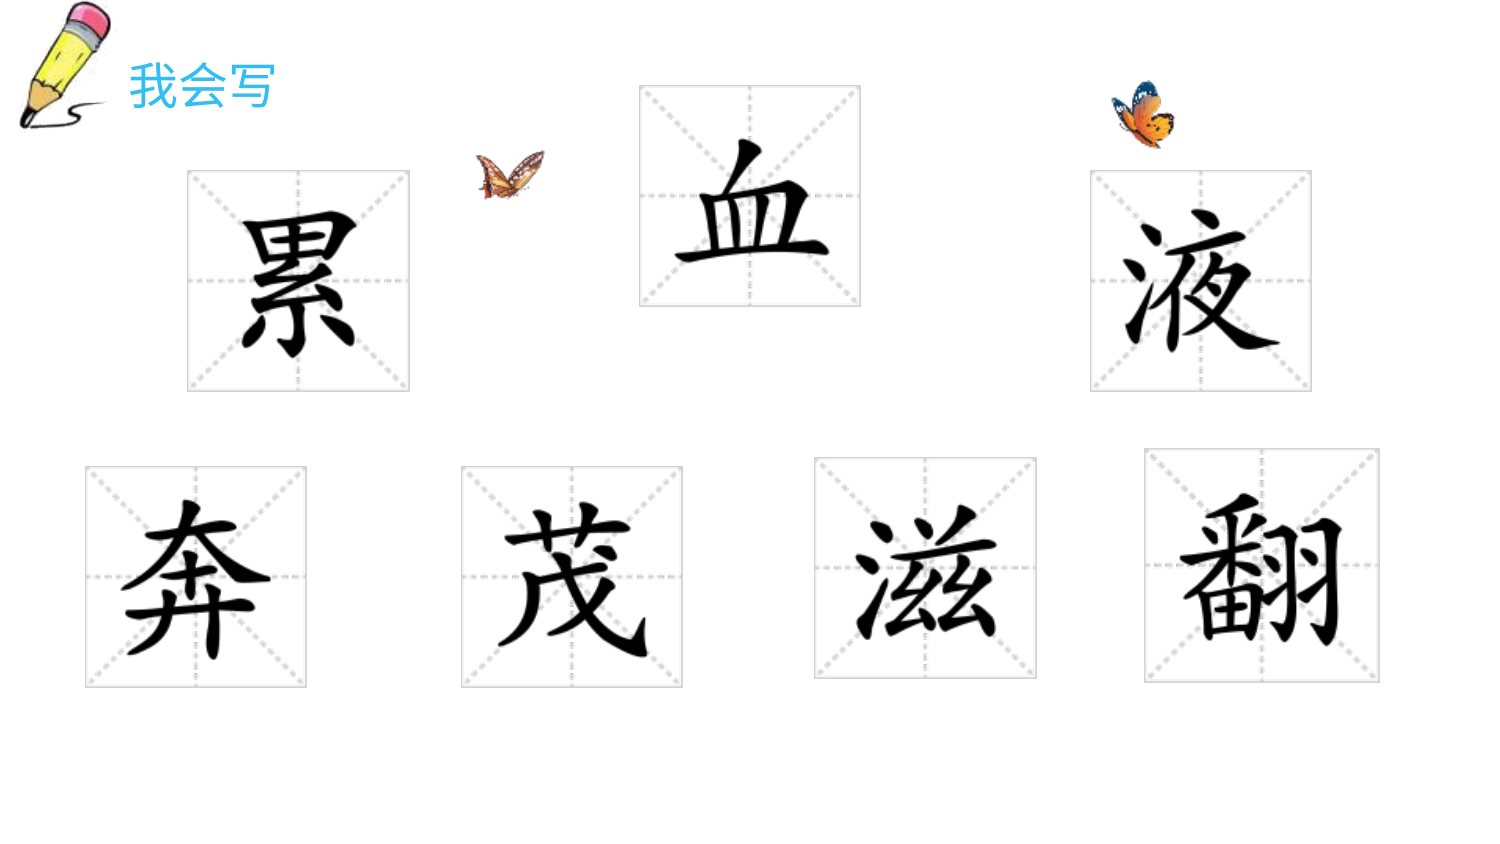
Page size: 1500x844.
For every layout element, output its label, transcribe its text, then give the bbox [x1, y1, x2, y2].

picture [1144, 448, 1380, 684]
picture [7, 0, 127, 133]
text_box 我会写 [132, 49, 299, 121]
picture [638, 84, 861, 307]
picture [187, 169, 410, 392]
picture [461, 466, 684, 689]
picture [85, 466, 308, 689]
picture [460, 132, 583, 228]
picture [1090, 57, 1313, 392]
picture [814, 456, 1037, 679]
